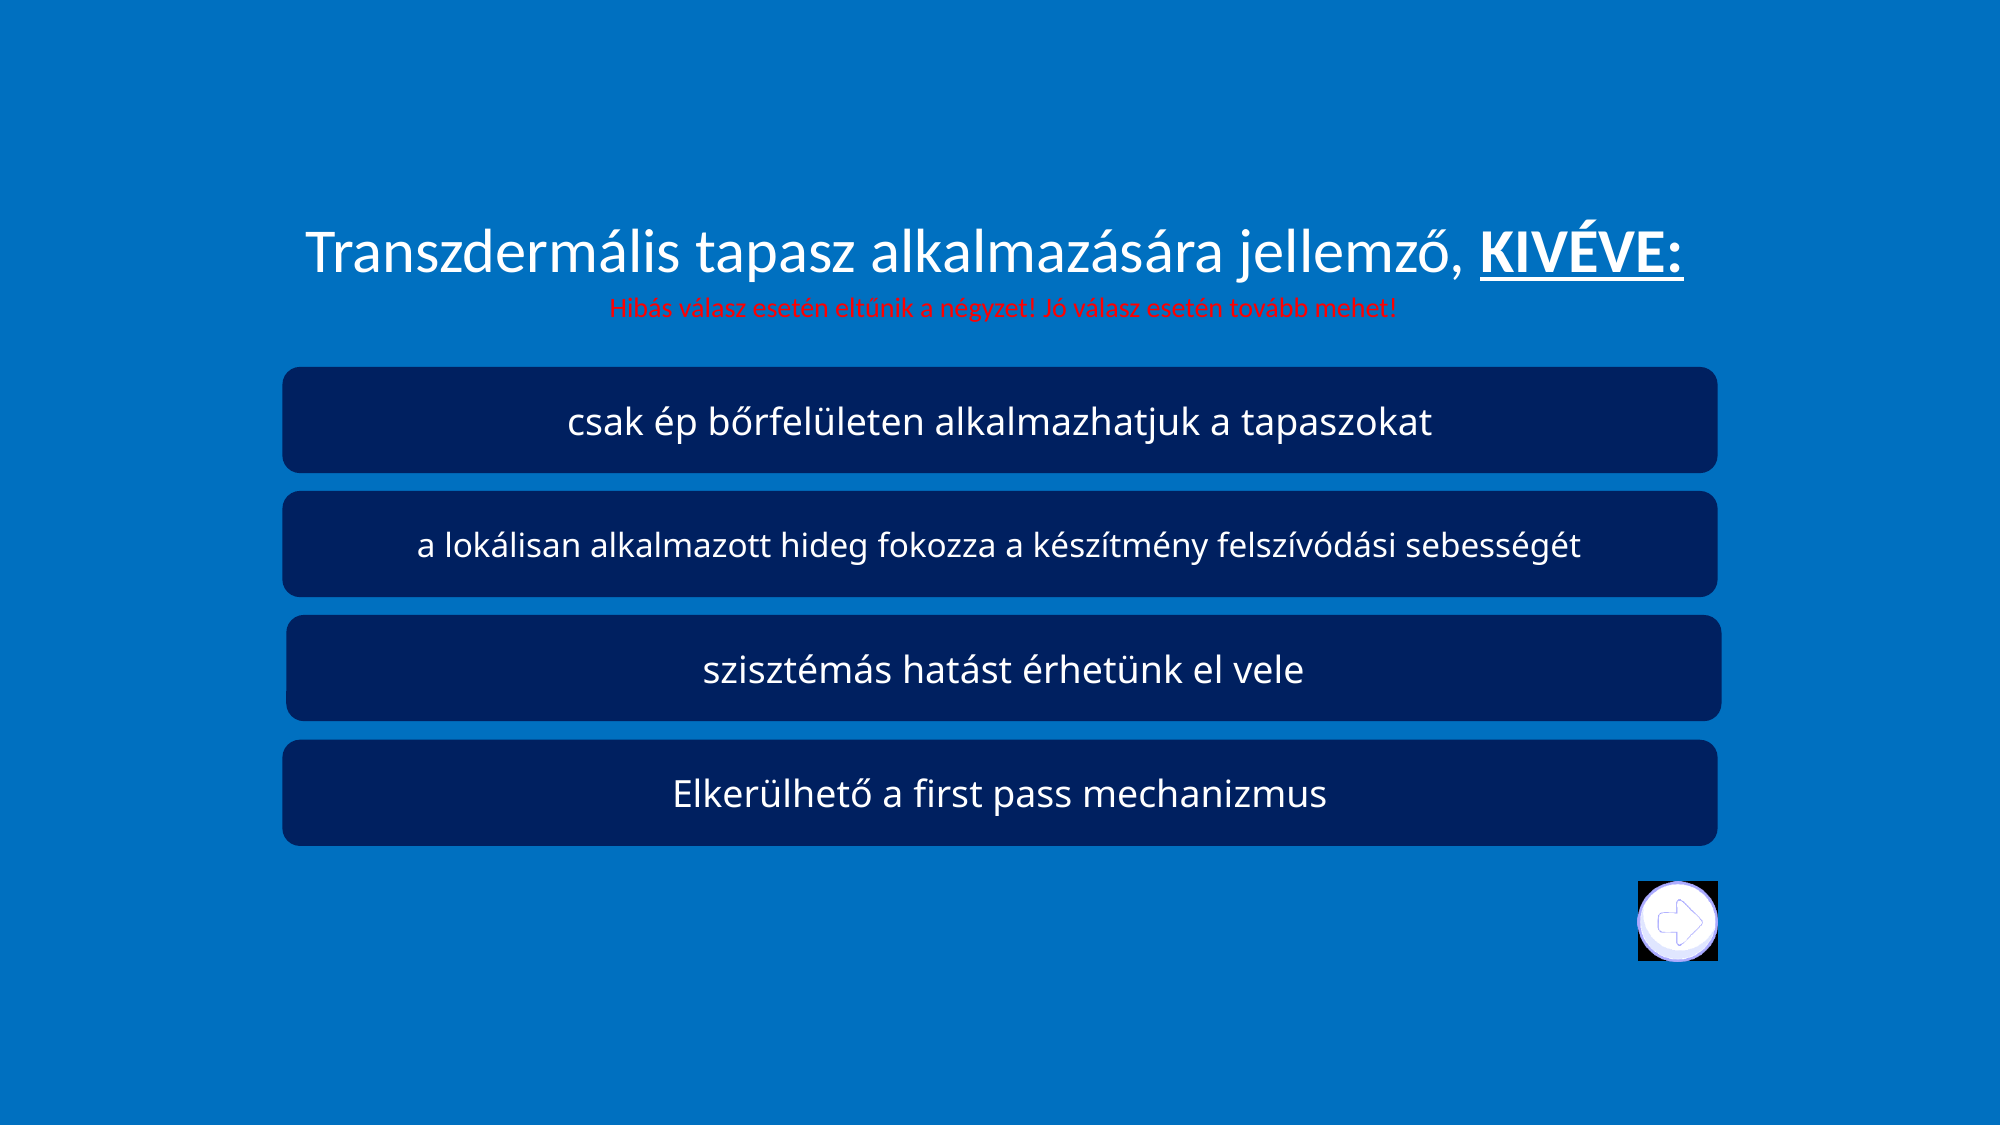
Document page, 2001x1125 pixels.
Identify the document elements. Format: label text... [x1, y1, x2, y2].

text_box Transzdermális tapasz alkalmazására jellemző, KIVÉVE: [286, 189, 1718, 306]
text_box Elkerülhető a first pass mechanizmus [282, 739, 1718, 846]
picture [1637, 881, 1718, 962]
text_box a lokálisan alkalmazott hideg fokozza a készítmény felszívódási sebességét [282, 490, 1718, 598]
text_box szisztémás hatást érhetünk el vele [286, 614, 1722, 722]
text_box Hibás válasz esetén eltűnik a négyzet! Jó válasz esetén tovább mehet! [594, 282, 1485, 331]
text_box csak ép bőrfelületen alkalmazhatjuk a tapaszokat [282, 366, 1718, 474]
